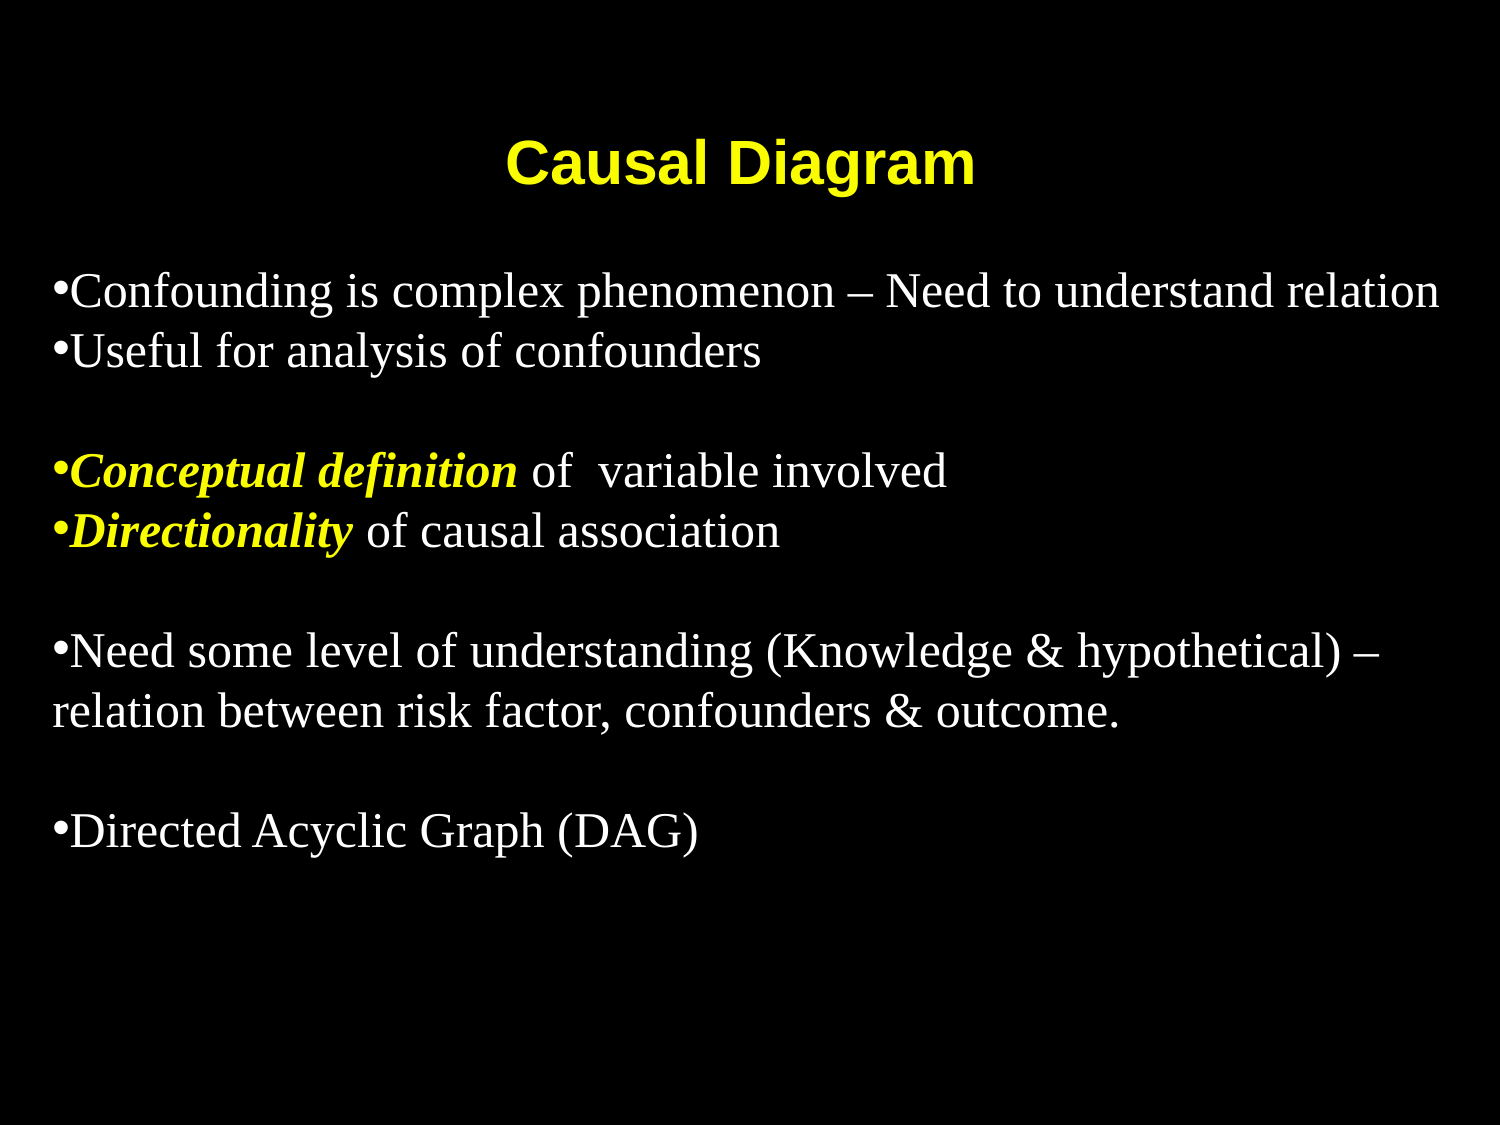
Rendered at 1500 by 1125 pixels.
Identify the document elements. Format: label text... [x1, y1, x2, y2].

title Causal Diagram [112, 65, 1388, 249]
text_box Confounding is complex phenomenon – Need to understand relation Useful for analysis of confounders Conceptual definition of variable involved Directionality of causal association Need some level of understanding (Knowledge & hypothetical) – relation between risk factor, confounders & outcome. Directed Acyclic Graph (DAG) [37, 249, 1475, 970]
